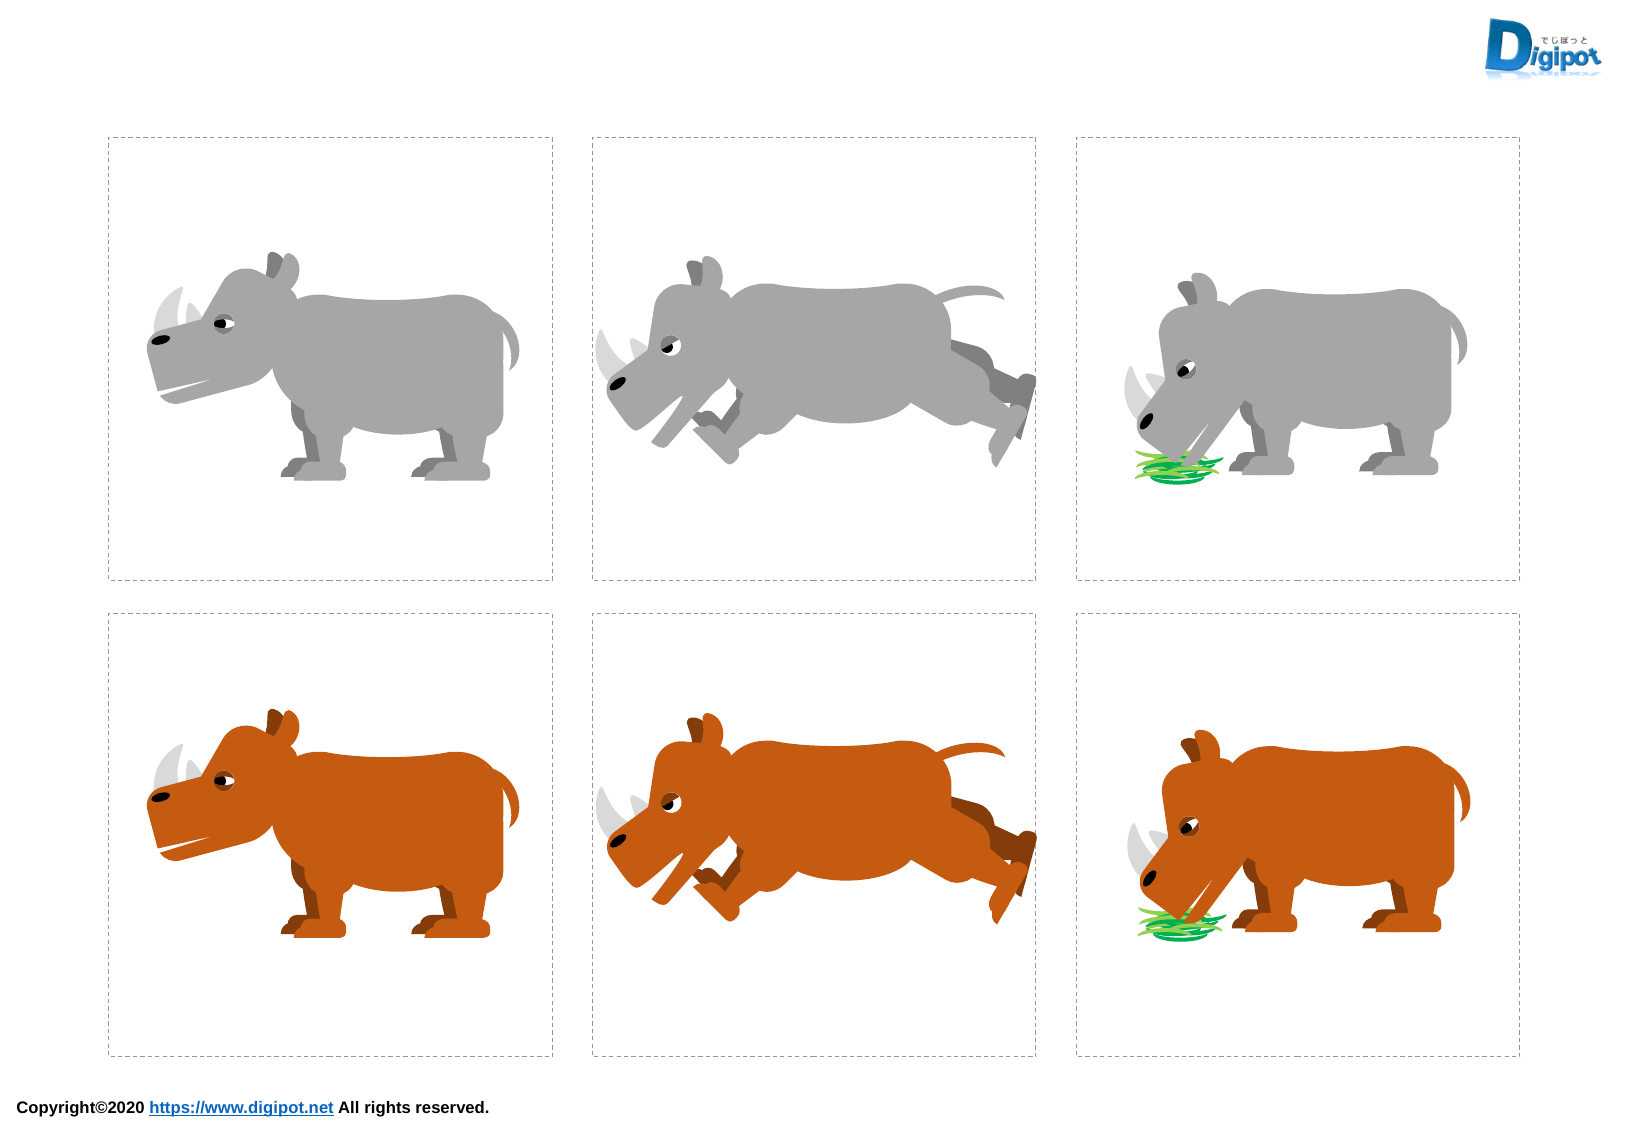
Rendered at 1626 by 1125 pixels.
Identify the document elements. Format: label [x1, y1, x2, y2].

text_box [149, 253, 516, 481]
picture [1485, 18, 1602, 82]
text_box [1118, 289, 1464, 485]
text_box [593, 732, 1034, 910]
text_box [1121, 746, 1467, 942]
text_box [149, 710, 516, 938]
text_box [593, 275, 1034, 453]
